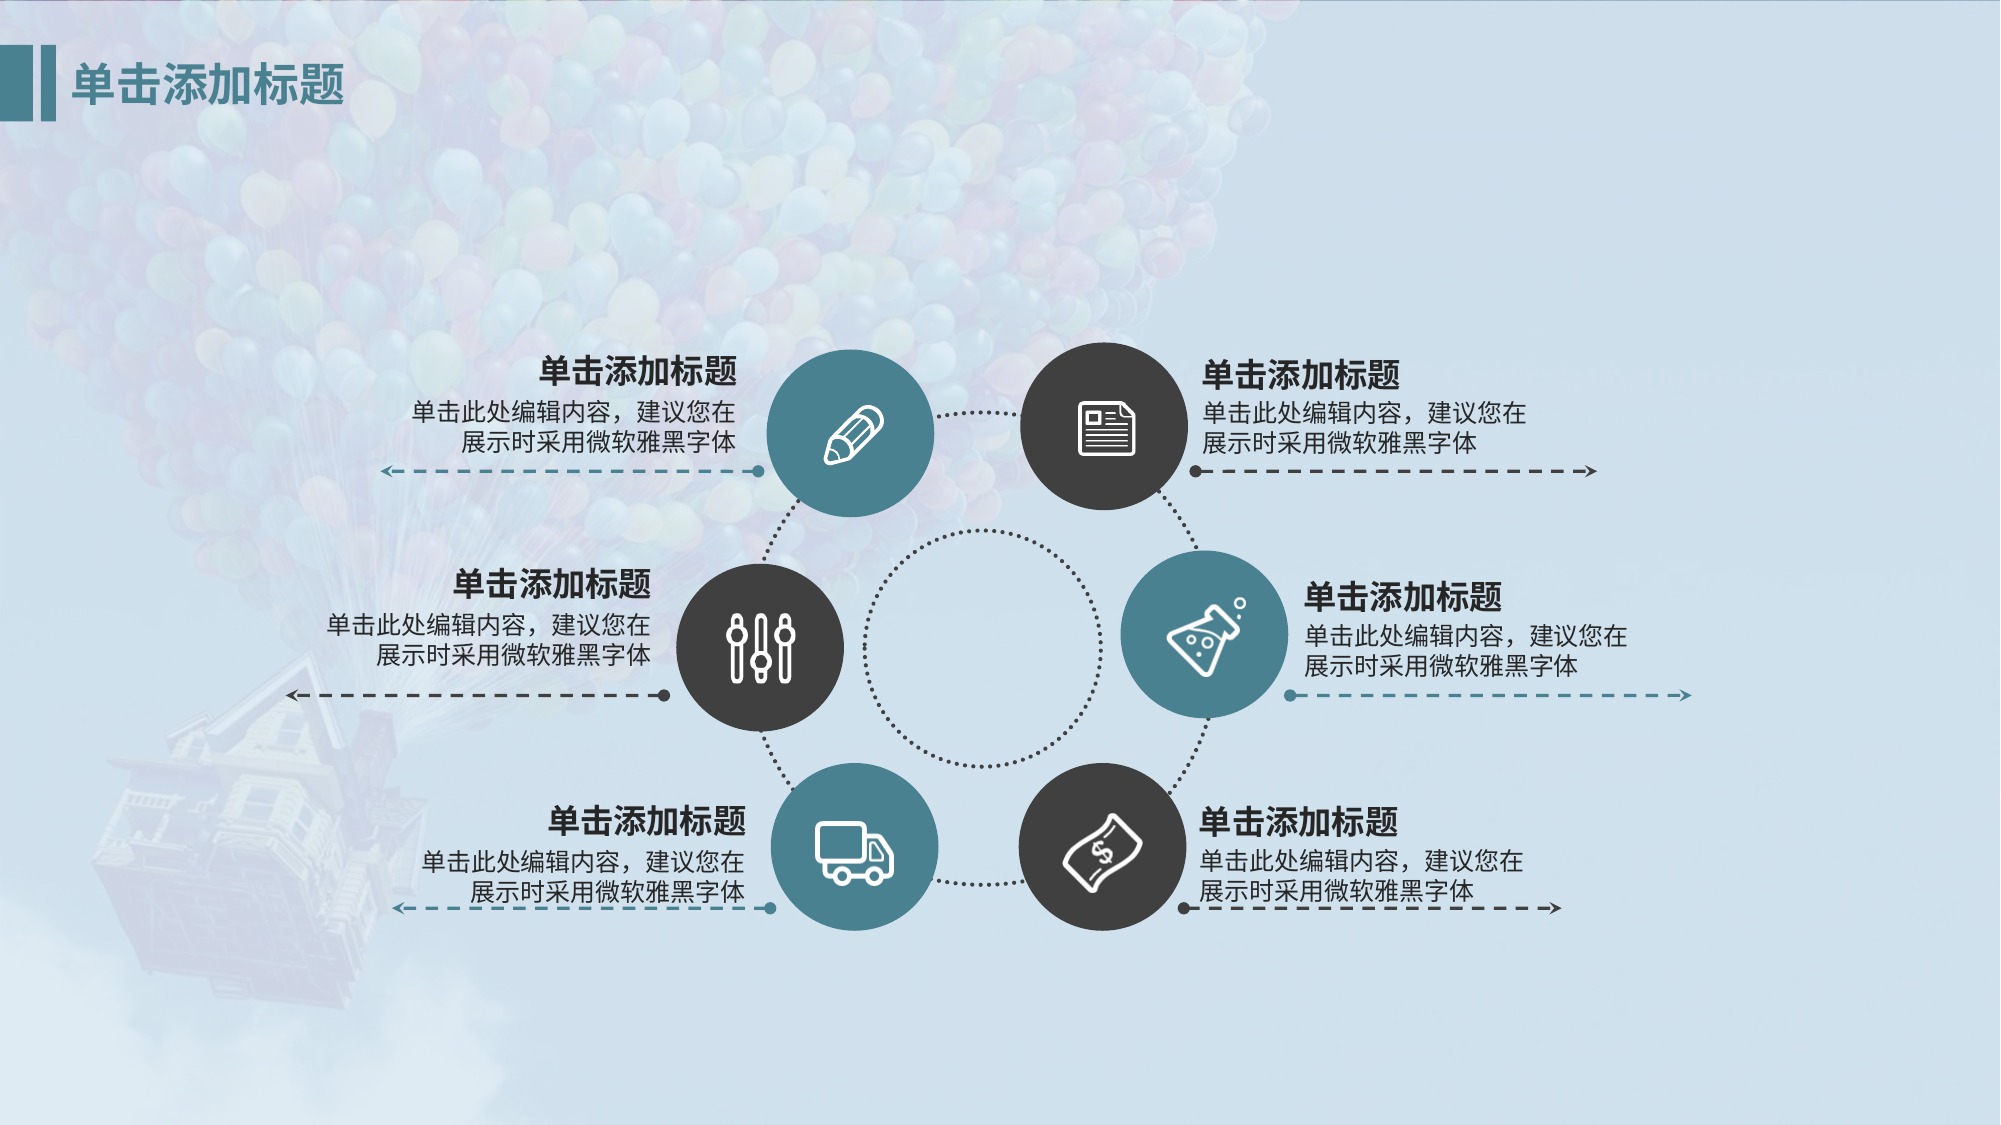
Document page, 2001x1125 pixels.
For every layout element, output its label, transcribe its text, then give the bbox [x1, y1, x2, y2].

text_box 单击添加标题 [461, 792, 762, 848]
text_box [1017, 761, 1188, 932]
text_box [675, 562, 845, 733]
text_box 单击此处编辑内容，建议您在展示时采用微软雅黑字体 [387, 389, 752, 464]
text_box [1119, 549, 1290, 720]
text_box 单击添加标题 [55, 47, 460, 118]
text_box 单击此处编辑内容，建议您在展示时采用微软雅黑字体 [302, 602, 667, 678]
text_box [1549, 902, 1562, 915]
text_box 单击此处编辑内容，建议您在展示时采用微软雅黑字体 [1202, 383, 1550, 472]
text_box [823, 404, 884, 466]
text_box 单击添加标题 [1186, 350, 1485, 397]
picture [813, 820, 895, 887]
text_box [748, 465, 765, 478]
picture [1077, 400, 1136, 463]
text_box [1019, 341, 1190, 512]
text_box [1679, 689, 1692, 702]
picture [1165, 596, 1247, 678]
text_box [653, 689, 671, 702]
text_box [1177, 902, 1194, 915]
text_box [1283, 689, 1302, 702]
text_box 单击此处编辑内容，建议您在展示时采用微软雅黑字体 [1199, 831, 1547, 920]
text_box [1189, 465, 1202, 478]
text_box [769, 761, 940, 932]
text_box 单击添加标题 [1288, 573, 1587, 620]
text_box 单击此处编辑内容，建议您在展示时采用微软雅黑字体 [396, 839, 761, 914]
text_box 单击此处编辑内容，建议您在展示时采用微软雅黑字体 [1304, 606, 1652, 695]
text_box [380, 465, 393, 478]
text_box [761, 902, 777, 915]
text_box 单击添加标题 [1183, 798, 1482, 845]
text_box [285, 689, 299, 702]
text_box 单击添加标题 [367, 556, 667, 611]
picture [1061, 812, 1144, 898]
text_box [762, 412, 1208, 885]
picture [725, 612, 796, 684]
text_box 单击添加标题 [452, 343, 753, 398]
text_box [765, 348, 936, 519]
text_box [1584, 465, 1598, 478]
